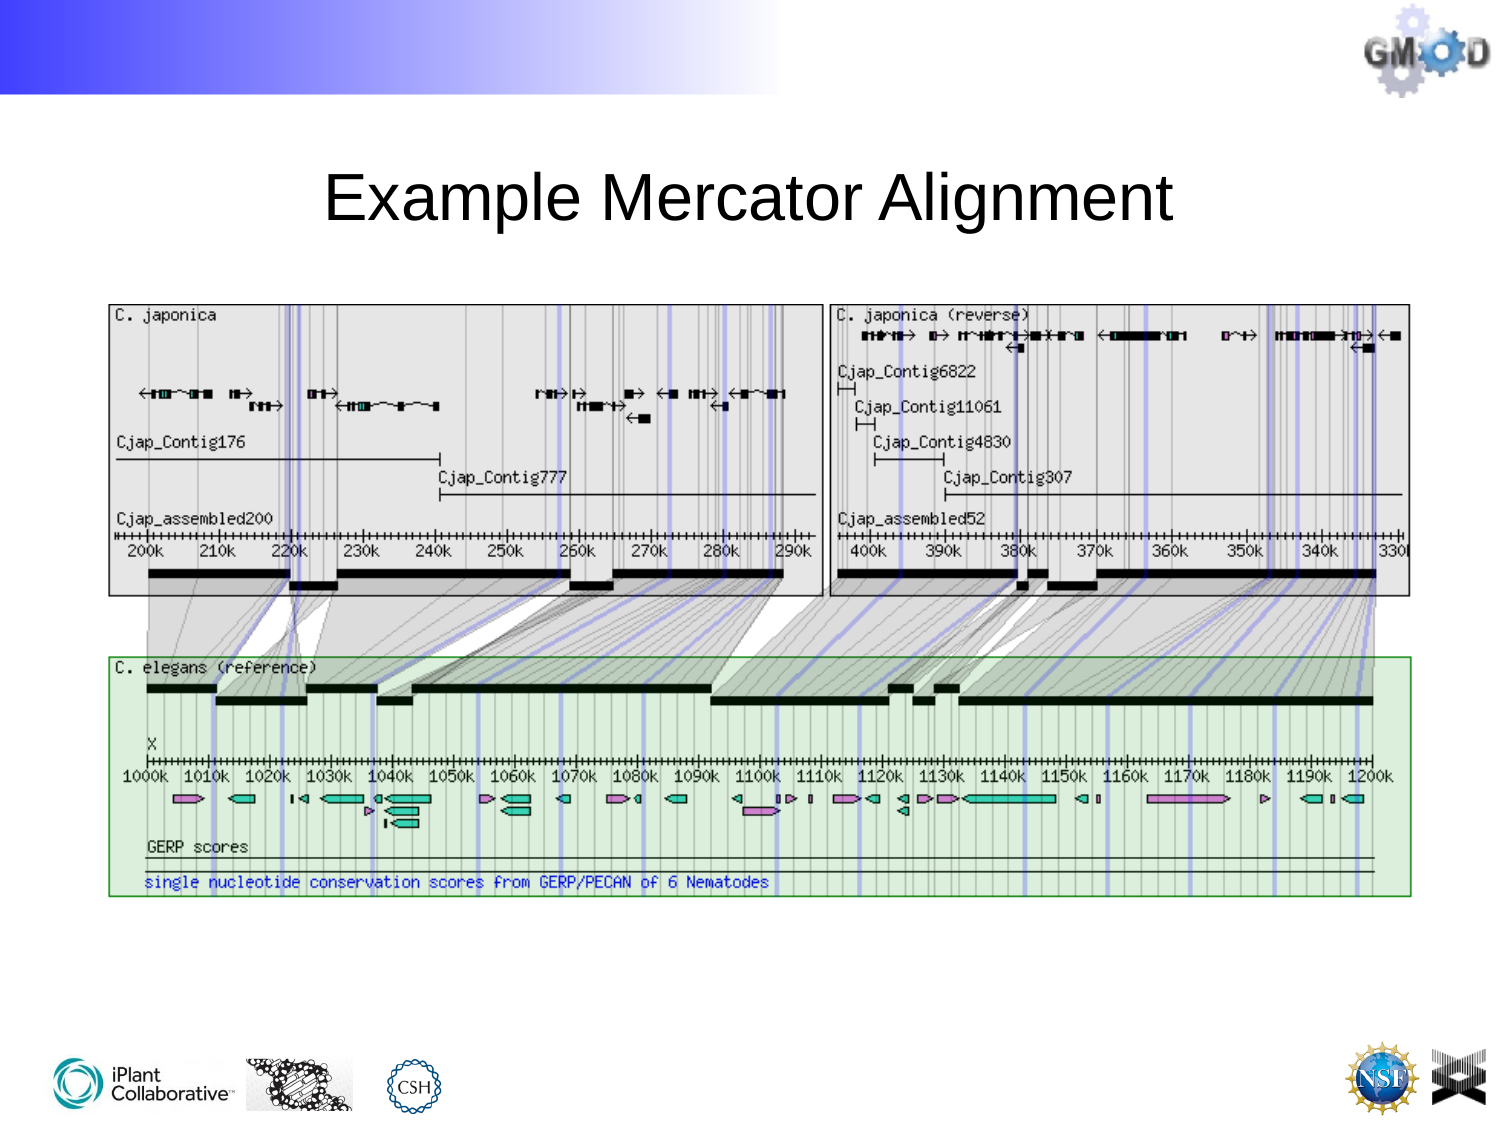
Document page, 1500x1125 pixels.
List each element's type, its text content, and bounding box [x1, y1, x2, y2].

picture [100, 303, 1419, 905]
picture [246, 1056, 353, 1113]
picture [382, 1054, 442, 1116]
picture [1344, 1040, 1420, 1116]
picture [39, 1053, 240, 1115]
title Example Mercator Alignment [112, 75, 1386, 302]
picture [1431, 1049, 1487, 1105]
